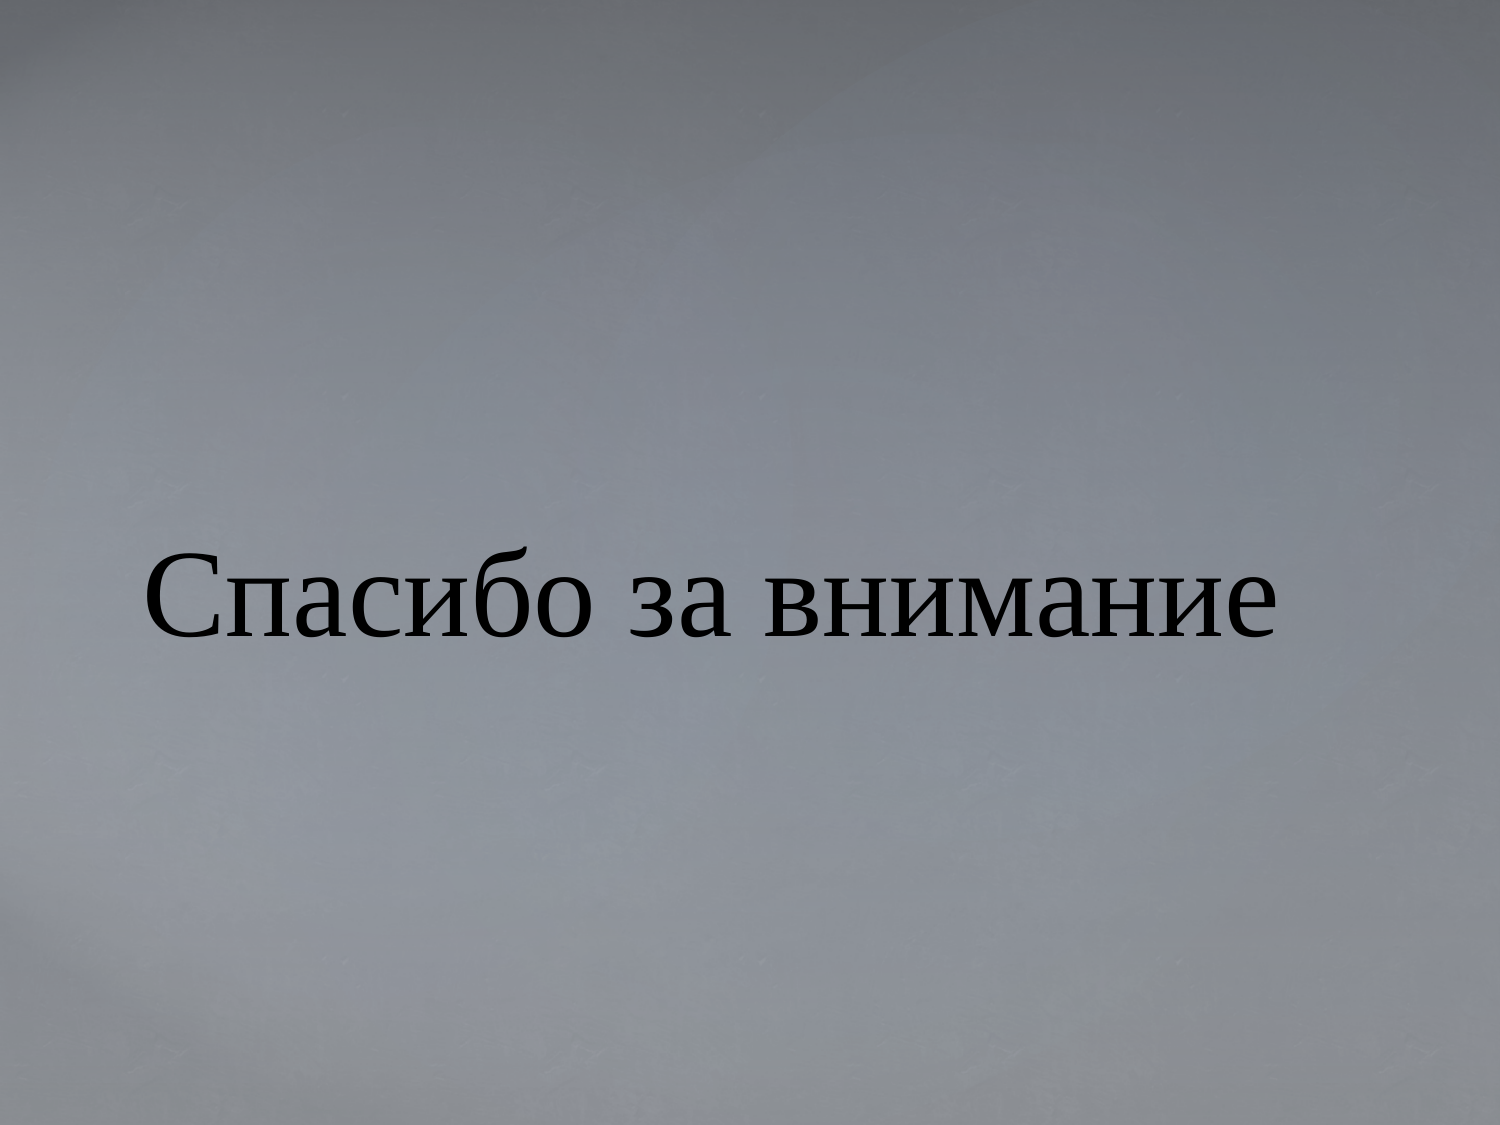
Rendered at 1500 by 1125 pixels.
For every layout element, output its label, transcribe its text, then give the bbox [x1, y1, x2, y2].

title Спасибо за внимание [127, 314, 1365, 669]
